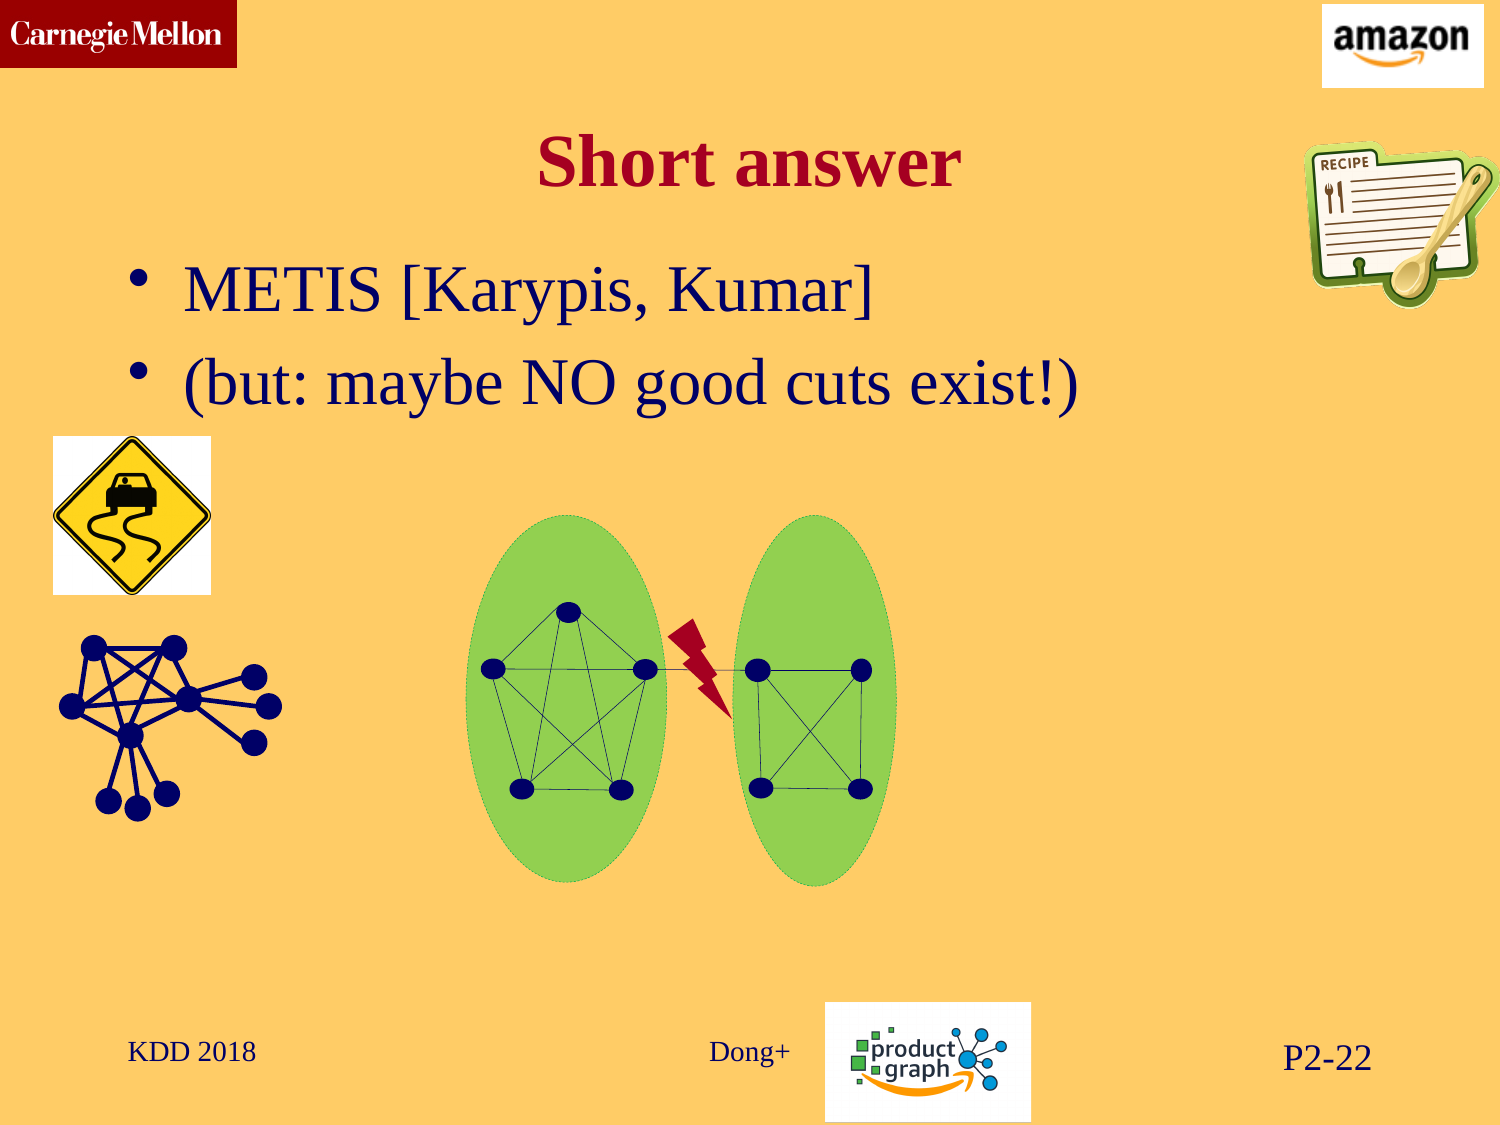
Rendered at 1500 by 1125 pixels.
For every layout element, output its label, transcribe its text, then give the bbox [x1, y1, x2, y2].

title Short answer [112, 99, 1388, 213]
picture [1322, 4, 1484, 88]
slide_number P2-22 [1074, 1024, 1388, 1101]
picture [0, 0, 237, 68]
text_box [61, 636, 280, 820]
footer Dong+ [512, 1024, 988, 1101]
slide_number KDD 2018 [112, 1024, 426, 1101]
picture [1303, 141, 1500, 309]
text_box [480, 601, 874, 801]
list METIS [Karypis, Kumar] (but: maybe NO good cuts exist!) [112, 237, 1388, 1001]
picture [52, 436, 211, 595]
